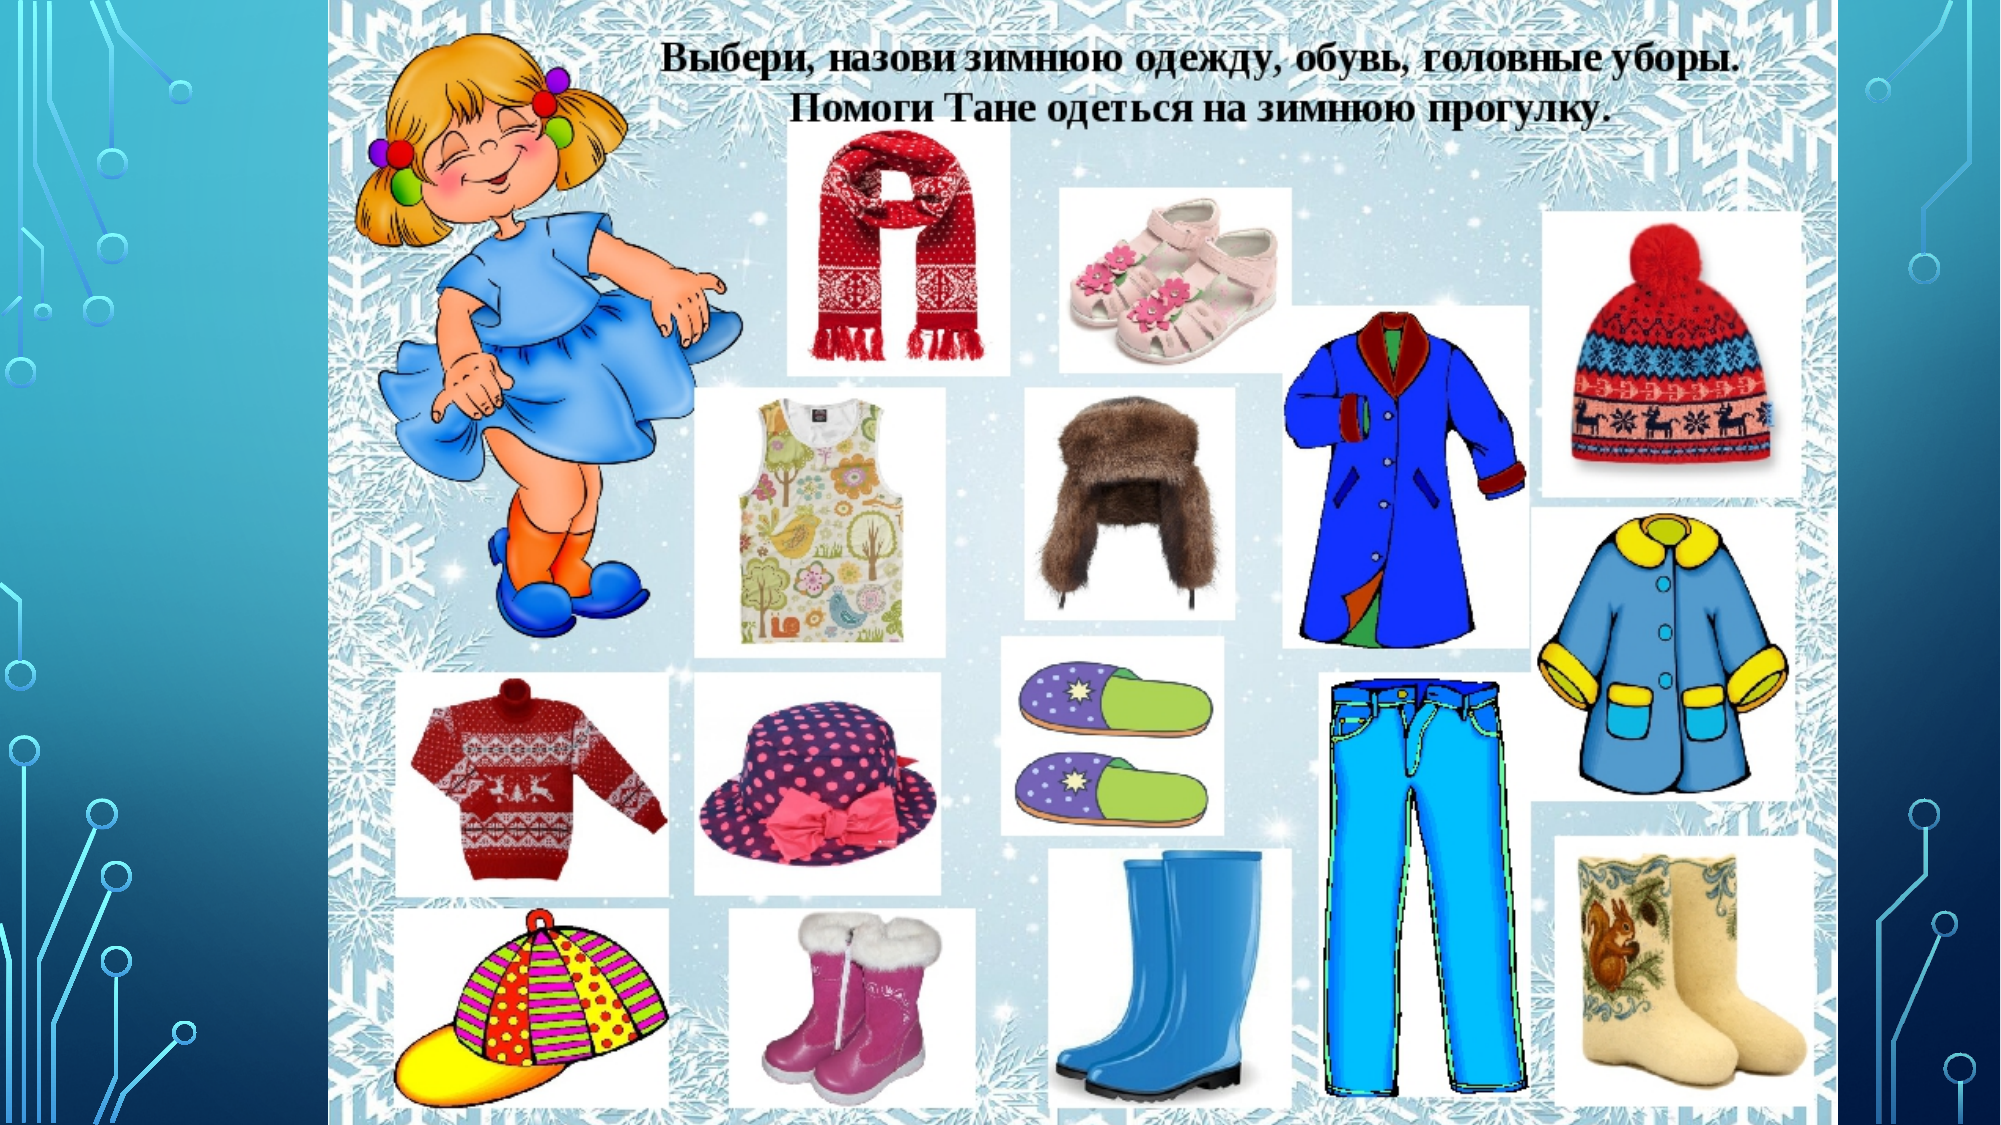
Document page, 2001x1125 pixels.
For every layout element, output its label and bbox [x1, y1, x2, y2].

list [328, 0, 1838, 1125]
